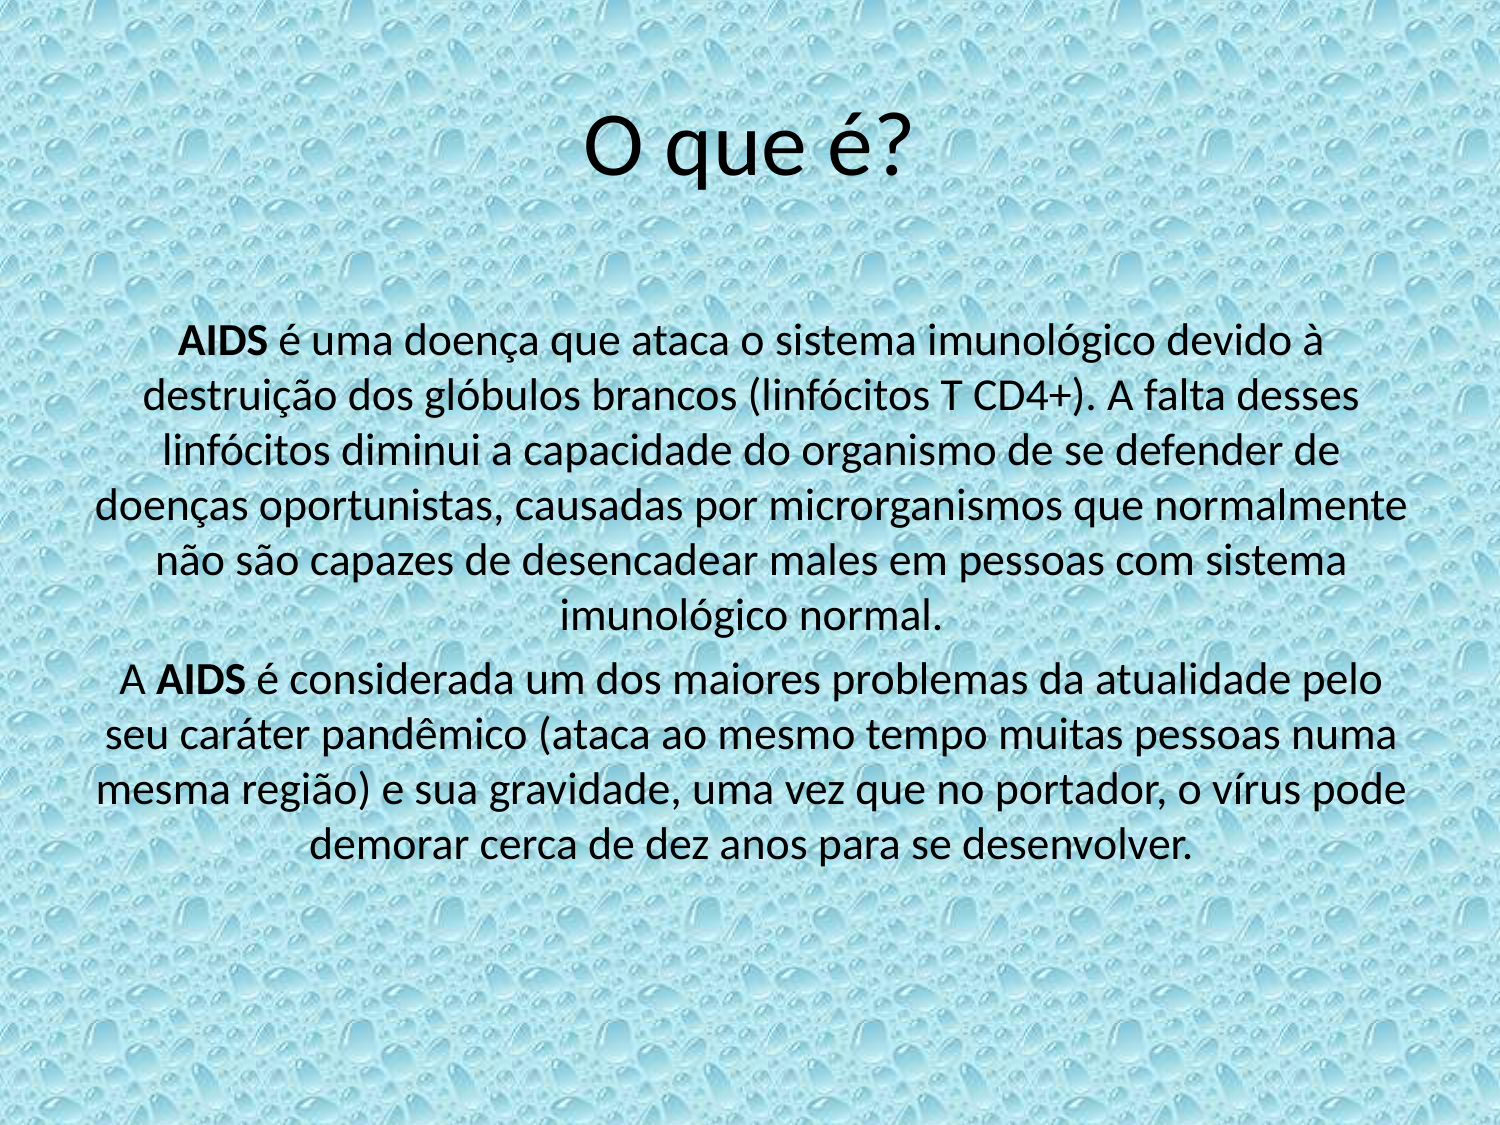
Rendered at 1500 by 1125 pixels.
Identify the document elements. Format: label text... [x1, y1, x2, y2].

list AIDS é uma doença que ataca o sistema imunológico devido à destruição dos glóbulos brancos (linfócitos T CD4+). A falta desses linfócitos diminui a capacidade do organismo de se defender de doenças oportunistas, causadas por microrganismos que normalmente não são capazes de desencadear males em pessoas com sistema imunológico normal. A AIDS é considerada um dos maiores problemas da atualidade pelo seu caráter pandêmico (ataca ao mesmo tempo muitas pessoas numa mesma região) e sua gravidade, uma vez que no portador, o vírus pode demorar cerca de dez anos para se desenvolver. [76, 302, 1427, 988]
picture [0, 0, 1500, 1125]
title O que é? [75, 45, 1425, 233]
